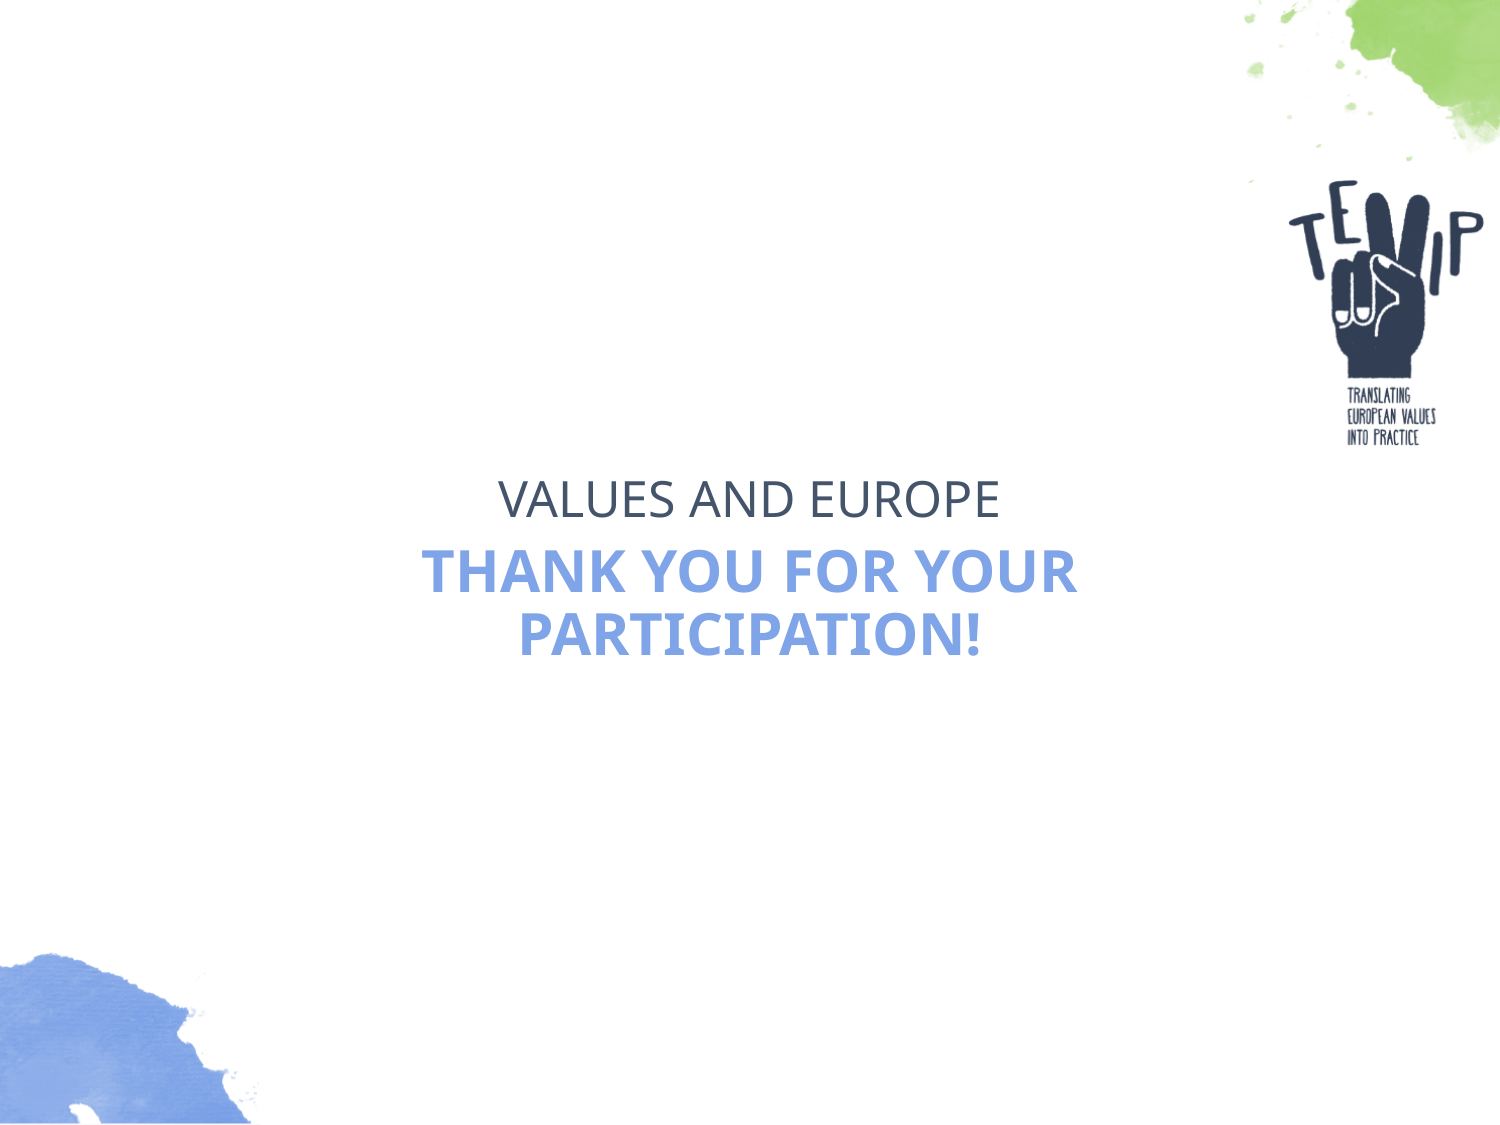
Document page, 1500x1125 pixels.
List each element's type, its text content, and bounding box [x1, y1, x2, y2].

text_box VALUES AND EUROPE THANK YOU FOR YOUR PARTICIPATION! [187, 466, 1313, 664]
picture [1213, 0, 1500, 463]
picture [0, 946, 261, 1125]
